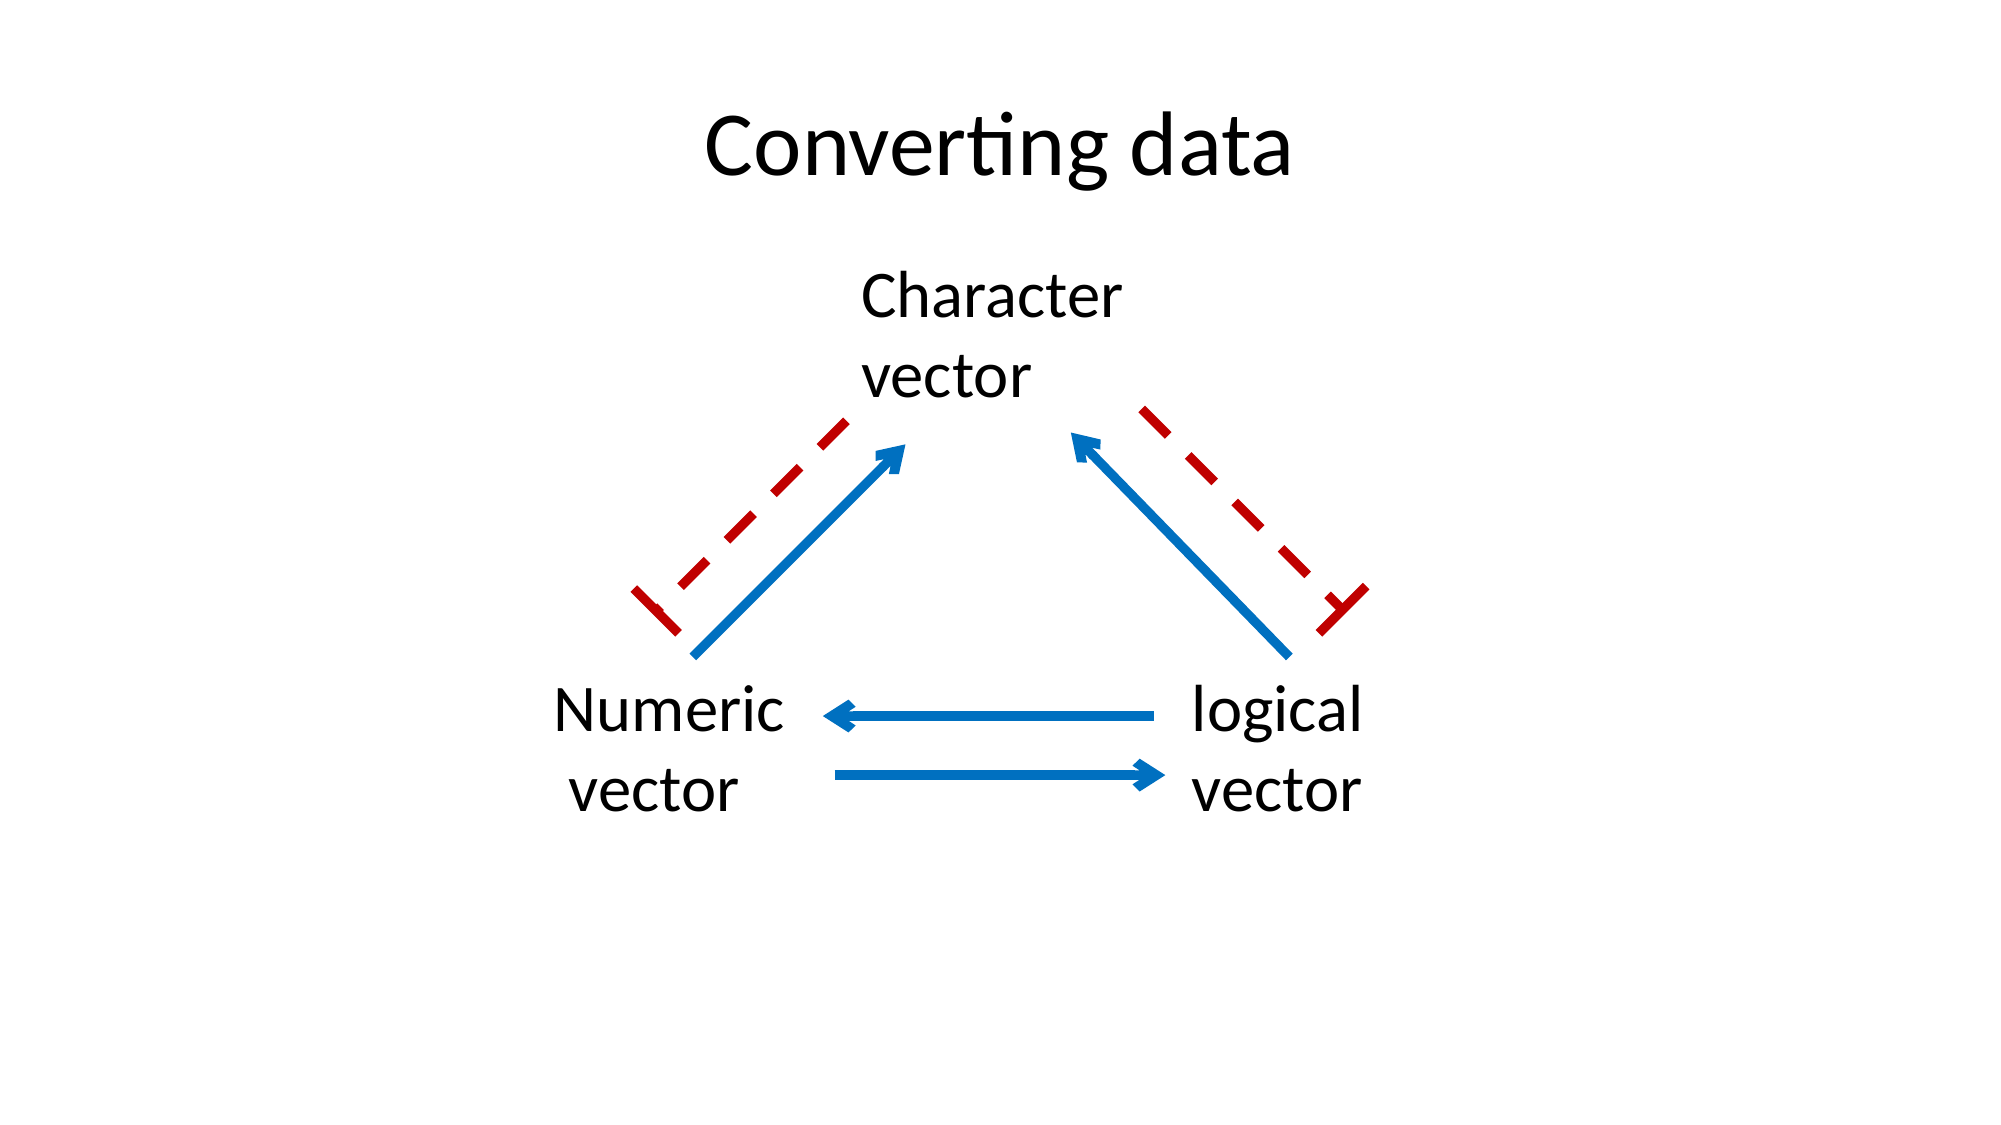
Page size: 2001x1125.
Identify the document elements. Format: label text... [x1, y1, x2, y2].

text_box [692, 444, 906, 658]
text_box Numeric vector [539, 656, 847, 832]
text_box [633, 420, 847, 634]
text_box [1141, 408, 1367, 634]
title Converting data [99, 45, 1900, 233]
text_box logical vector [1177, 656, 1402, 832]
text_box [1070, 432, 1290, 658]
text_box Character vector [846, 243, 1154, 419]
